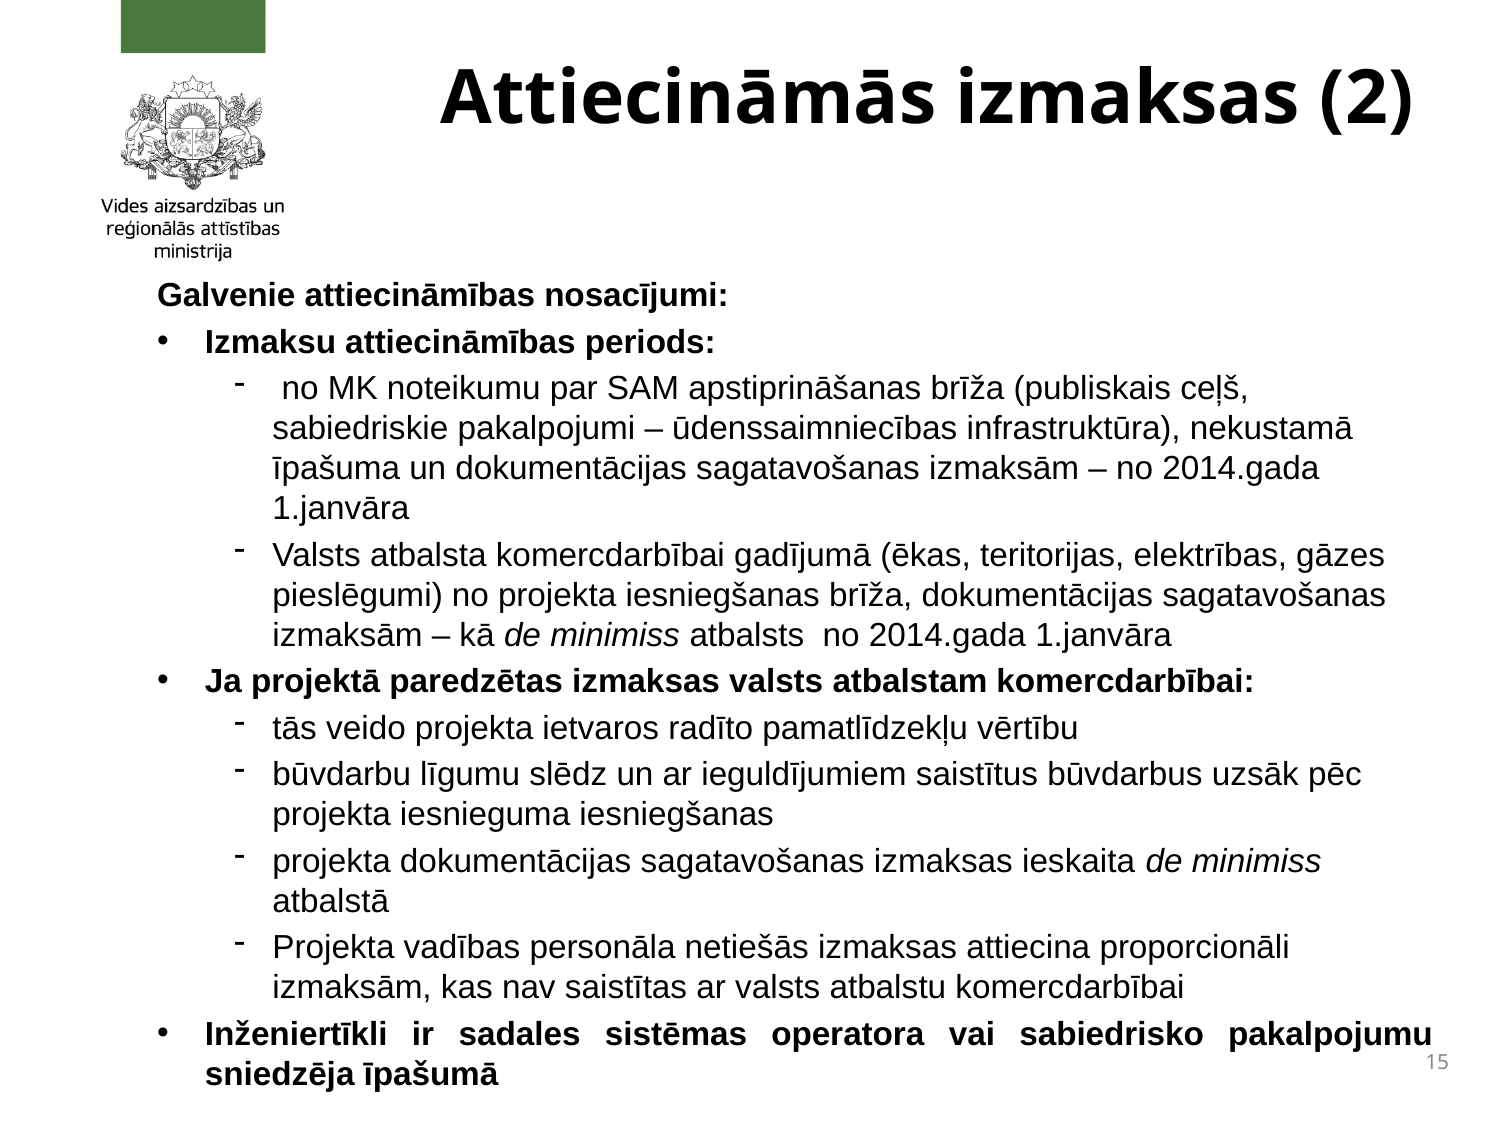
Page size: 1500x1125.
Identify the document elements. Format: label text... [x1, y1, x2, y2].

text_box Attiecināmās izmaksas (2) [425, 40, 1465, 156]
picture [48, 0, 338, 321]
list Galvenie attiecināmības nosacījumi: Izmaksu attiecināmības periods: no MK noteikumu par SAM apstiprināšanas brīža (publiskais ceļš, sabiedriskie pakalpojumi – ūdenssaimniecības infrastruktūra), nekustamā īpašuma un dokumentācijas sagatavošanas izmaksām – no 2014.gada 1.janvāra Valsts atbalsta komercdarbībai gadījumā (ēkas, teritorijas, elektrības, gāzes pieslēgumi) no projekta iesniegšanas brīža, dokumentācijas sagatavošanas izmaksām – kā de minimiss atbalsts no 2014.gada 1.janvāra Ja projektā paredzētas izmaksas valsts atbalstam komercdarbībai: tās veido projekta ietvaros radīto pamatlīdzekļu vērtību būvdarbu līgumu slēdz un ar ieguldījumiem saistītus būvdarbus uzsāk pēc projekta iesnieguma iesniegšanas projekta dokumentācijas sagatavošanas izmaksas ieskaita de minimiss atbalstā Projekta vadības personāla netiešās izmaksas attiecina proporcionāli izmaksām, kas nav saistītas ar valsts atbalstu komercdarbībai Inženiertīkli ir sadales sistēmas operatora vai sabiedrisko pakalpojumu sniedzēja īpašumā [64, 265, 1451, 1108]
slide_number 15 [1394, 1037, 1465, 1088]
